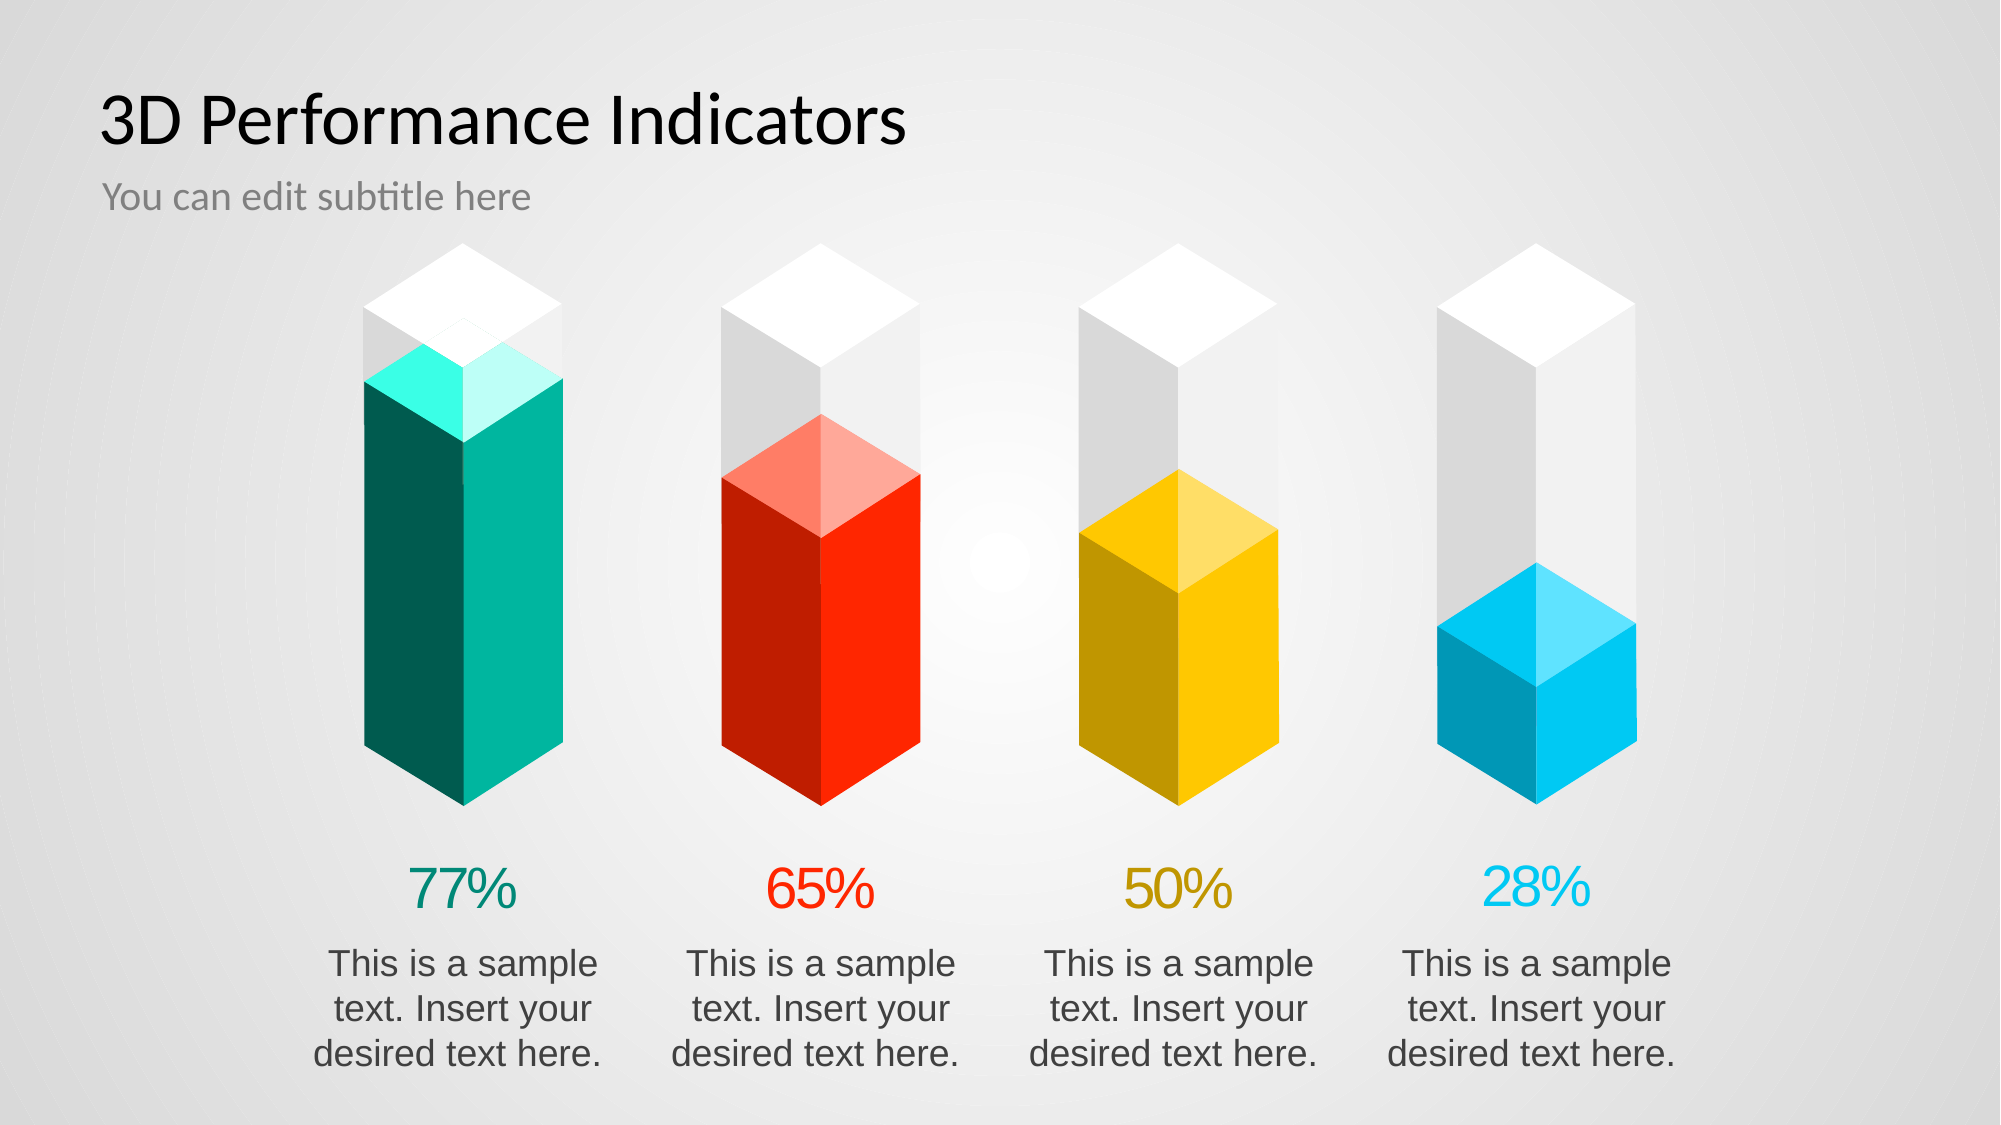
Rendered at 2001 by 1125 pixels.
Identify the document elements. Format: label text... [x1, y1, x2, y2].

text_box 77% [382, 842, 544, 928]
text_box 65% [740, 842, 902, 928]
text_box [1078, 243, 1280, 807]
text_box This is a sample text. Insert your desired text here. [1010, 932, 1348, 1082]
text_box You can edit subtitle here [87, 161, 808, 227]
text_box This is a sample text. Insert your desired text here. [294, 932, 632, 1082]
text_box 28% [1456, 841, 1618, 926]
text_box 50% [1098, 842, 1260, 928]
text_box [721, 243, 921, 807]
text_box This is a sample text. Insert your desired text here. [1368, 932, 1706, 1082]
text_box [439, 212, 1357, 775]
title 3D Performance Indicators [83, 59, 1882, 182]
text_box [363, 243, 563, 807]
text_box This is a sample text. Insert your desired text here. [652, 932, 990, 1082]
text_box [1436, 243, 1638, 805]
